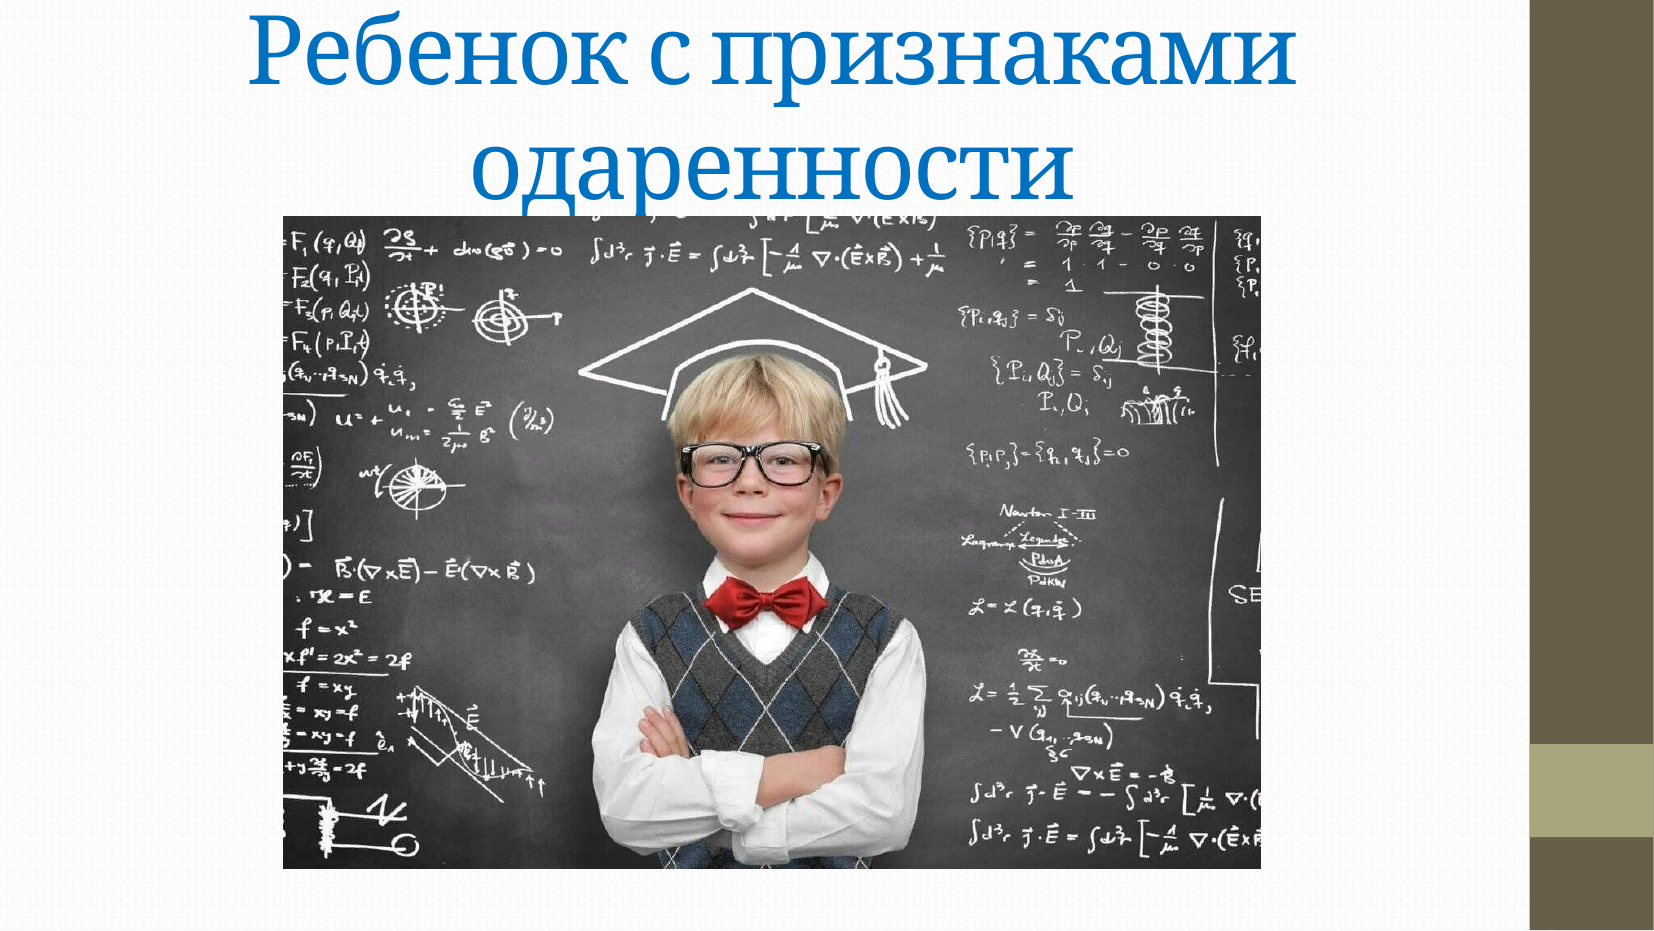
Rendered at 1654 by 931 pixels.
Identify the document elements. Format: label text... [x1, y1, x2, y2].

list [282, 216, 1261, 869]
title Ребенок с признаками одаренности [82, 37, 1461, 170]
